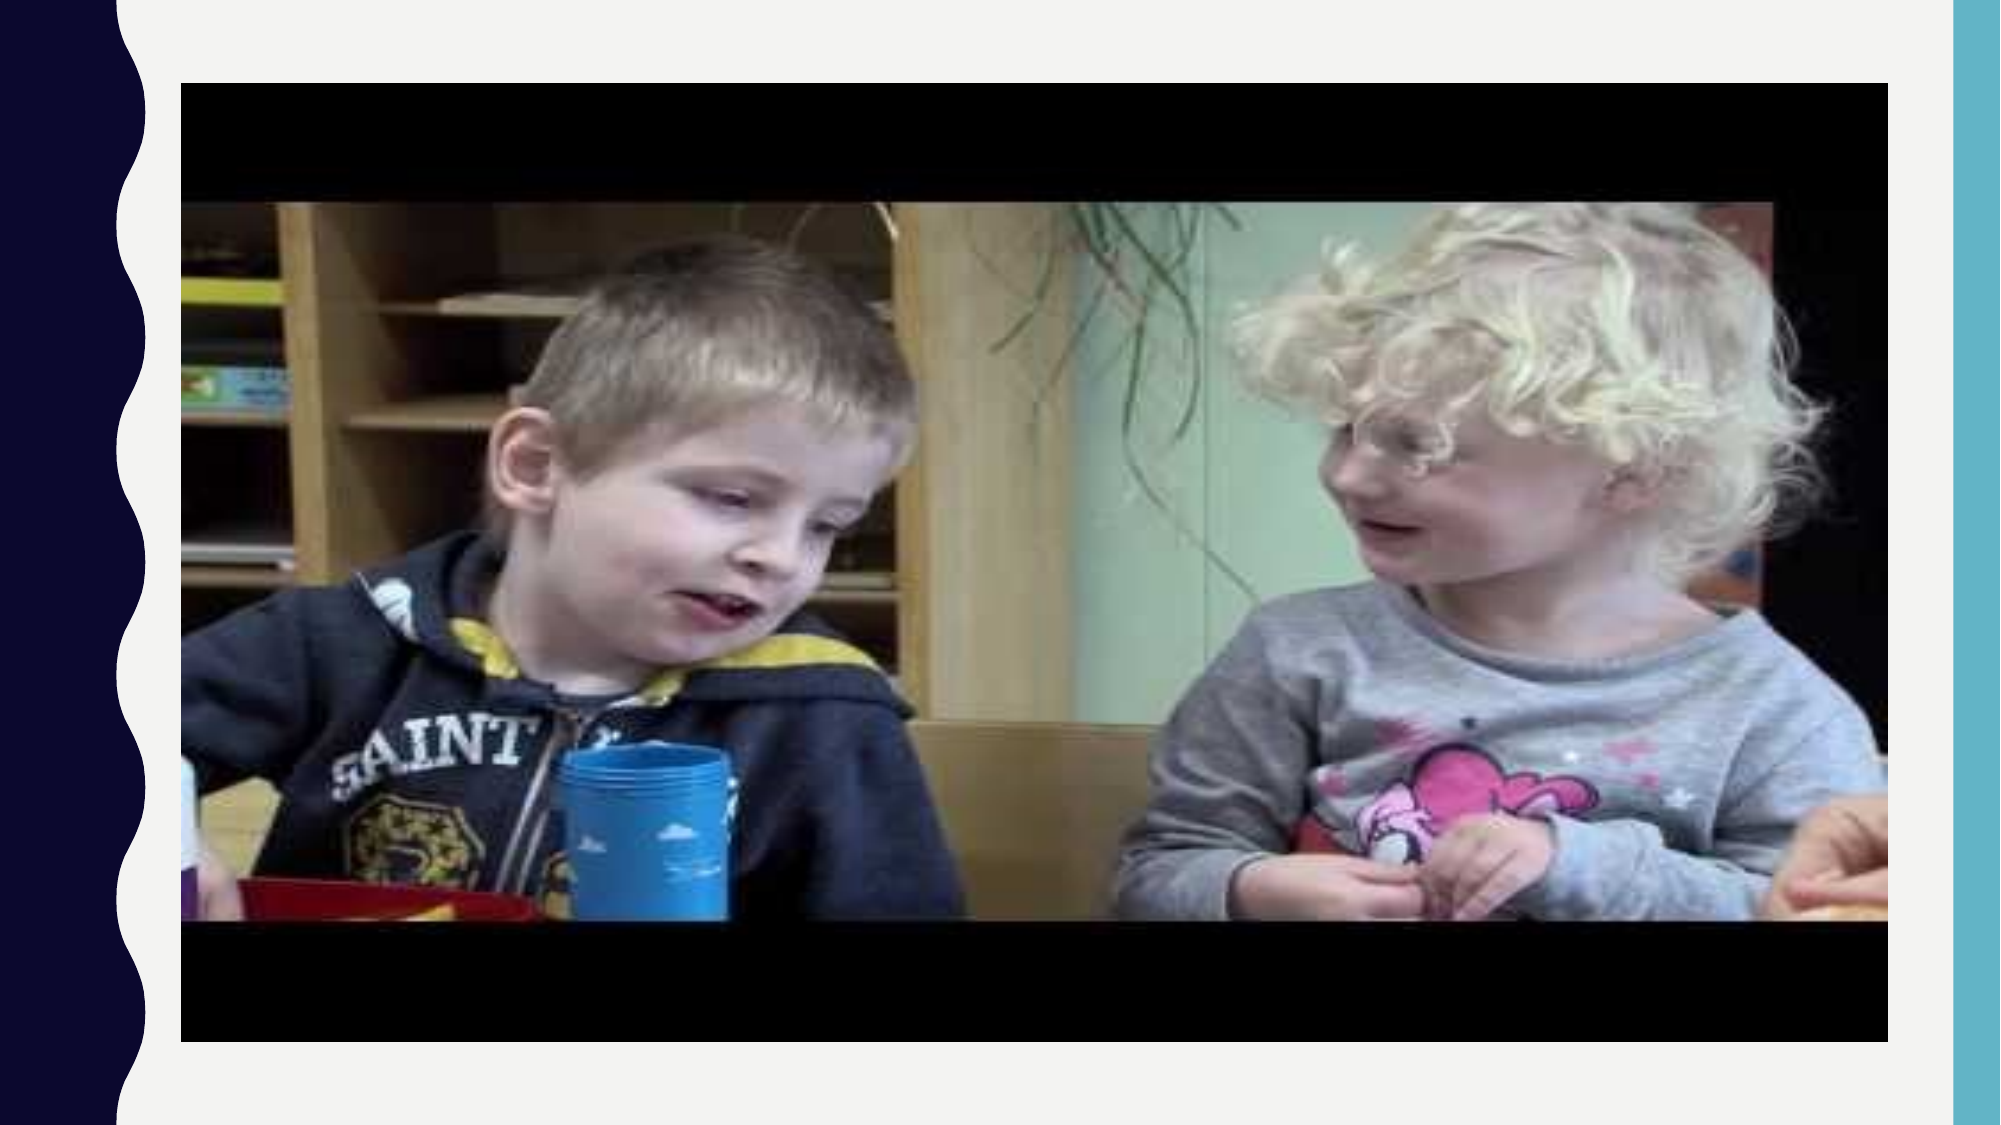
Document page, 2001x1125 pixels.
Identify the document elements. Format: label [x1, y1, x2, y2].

list [180, 82, 1889, 1043]
